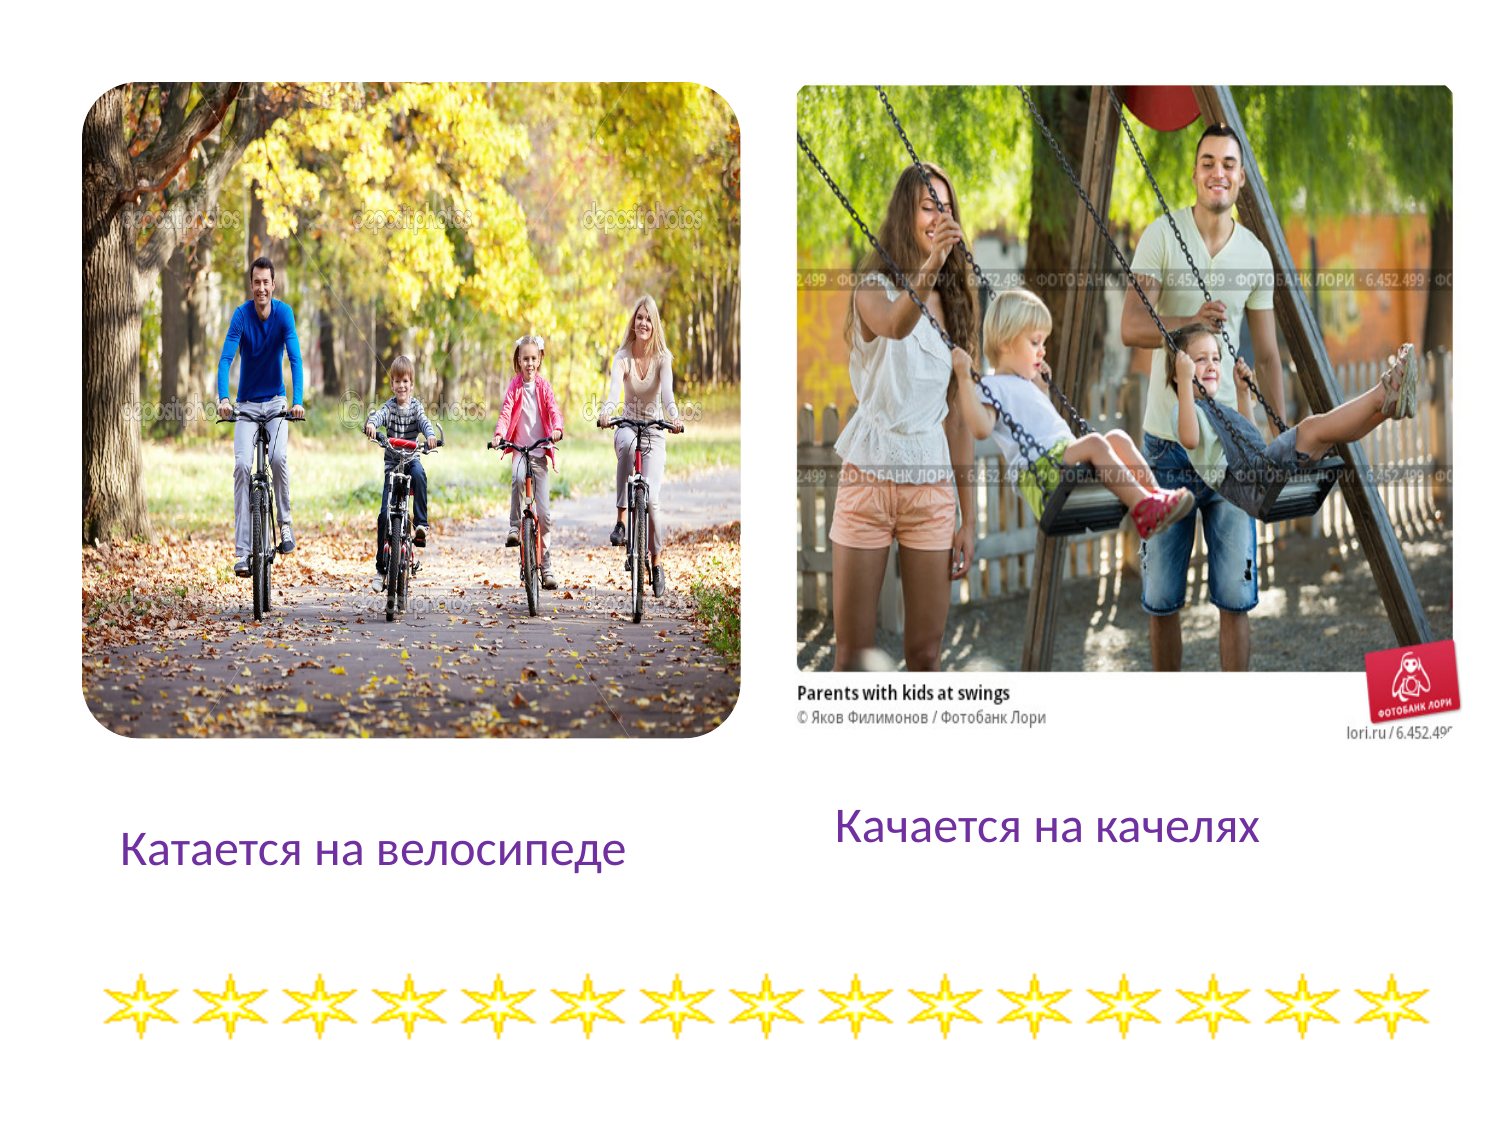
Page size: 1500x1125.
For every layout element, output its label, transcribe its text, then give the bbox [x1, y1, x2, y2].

text_box Качается на качелях [820, 785, 1418, 860]
text_box Катается на велосипеде [105, 808, 692, 884]
picture [93, 972, 1442, 1051]
picture [784, 70, 1466, 751]
picture [81, 81, 741, 739]
